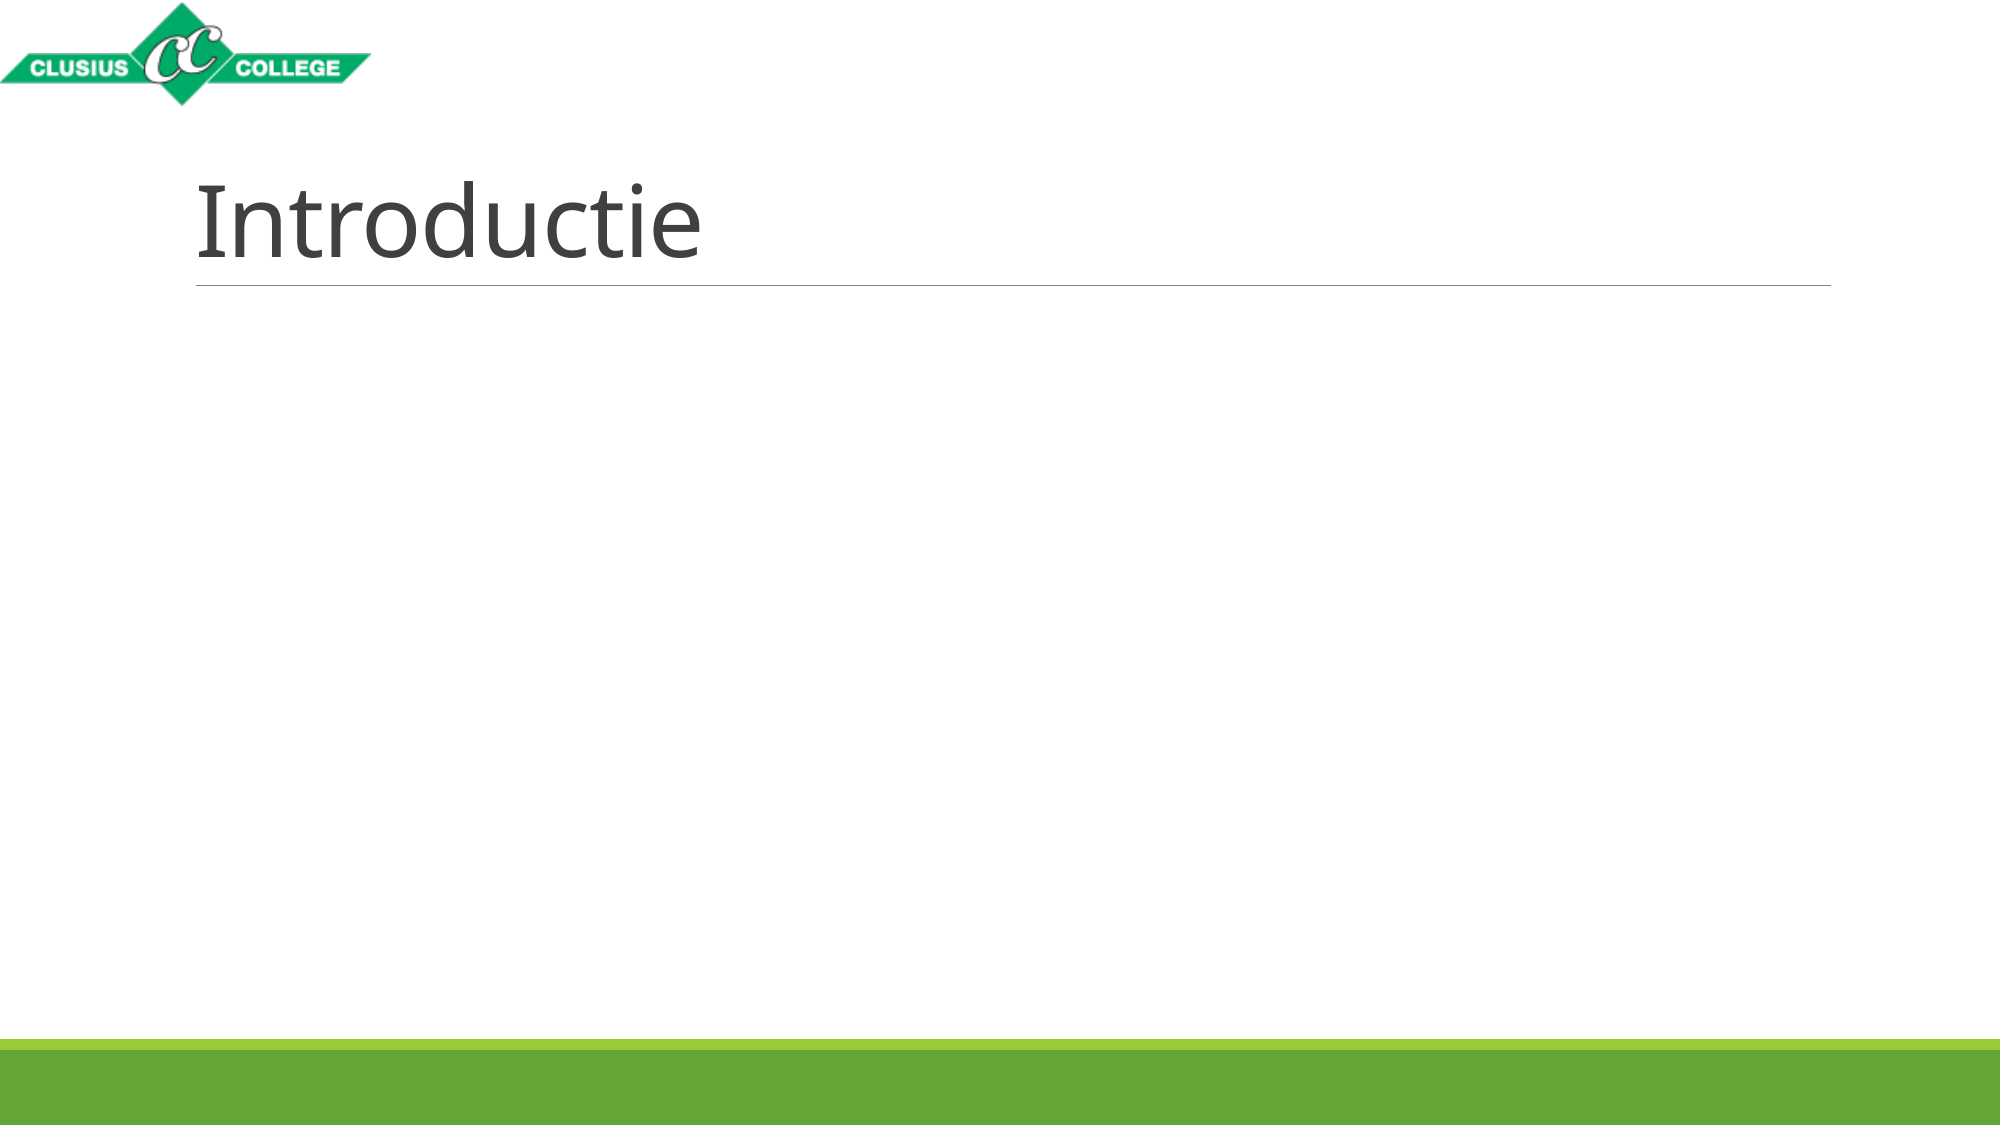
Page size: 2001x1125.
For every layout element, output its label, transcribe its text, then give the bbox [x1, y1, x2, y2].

title Introductie [180, 47, 1830, 285]
picture [0, 1, 371, 108]
